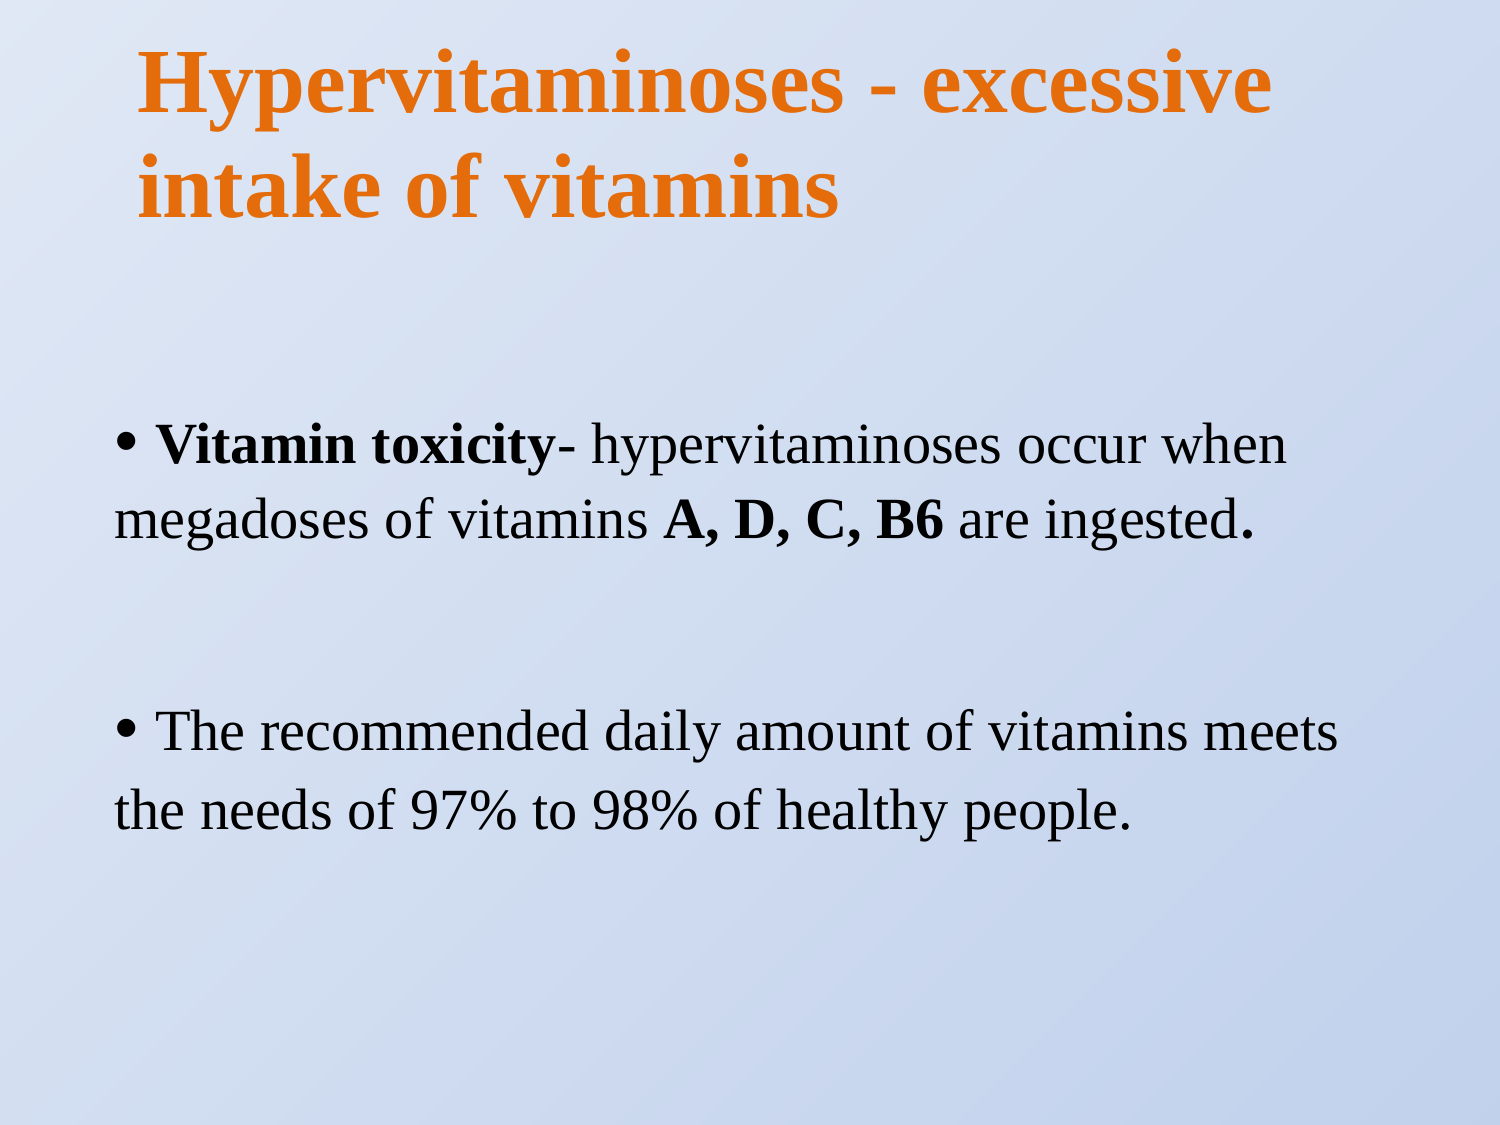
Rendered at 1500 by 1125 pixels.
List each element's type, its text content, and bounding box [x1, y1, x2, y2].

text_box Hypervitaminoses - excessive intake of vitamins [137, 24, 1350, 342]
text_box • Vitamin toxicity- hypervitaminoses occur when megadoses of vitamins A, D, C, B6 are ingested. [114, 399, 1400, 630]
text_box • The recommended daily amount of vitamins meets the needs of 97% to 98% of healthy people. [114, 687, 1425, 918]
